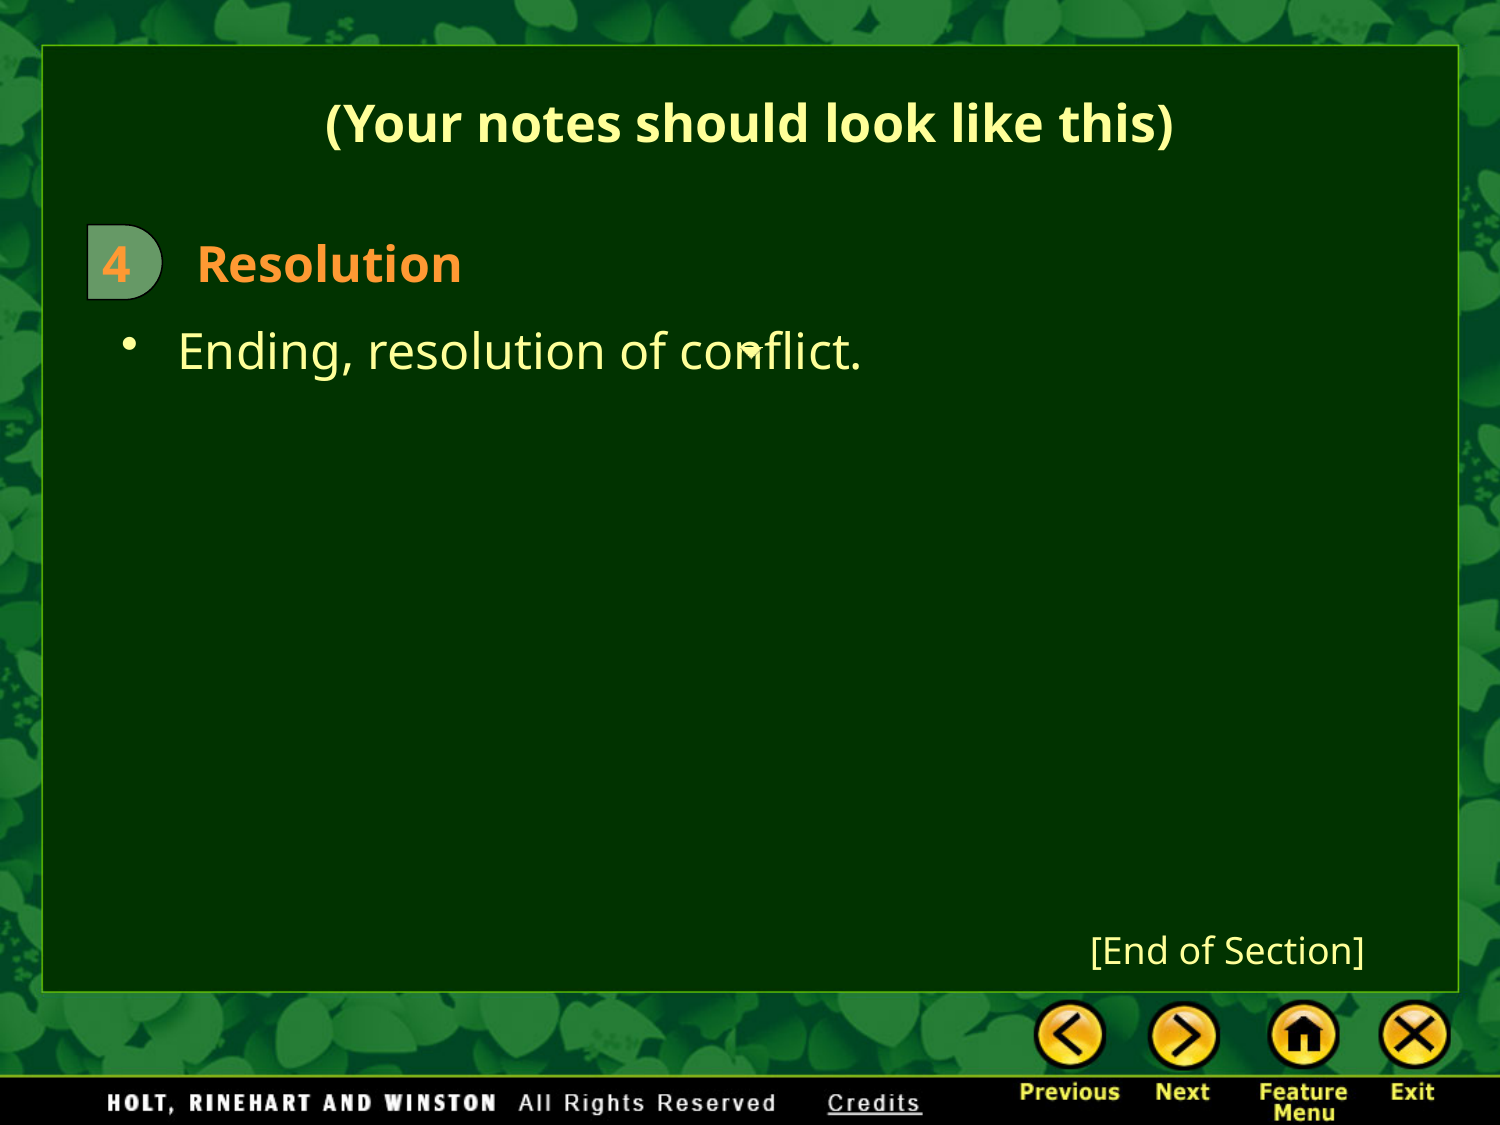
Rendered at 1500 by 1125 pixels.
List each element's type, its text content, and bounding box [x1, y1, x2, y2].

text_box [End of Section] [1074, 919, 1413, 980]
text_box Ending, resolution of conflict. [87, 312, 1413, 388]
text_box 4 Resolution [87, 224, 1413, 300]
picture [0, 0, 1500, 1125]
title (Your notes should look like this) [74, 56, 1426, 188]
